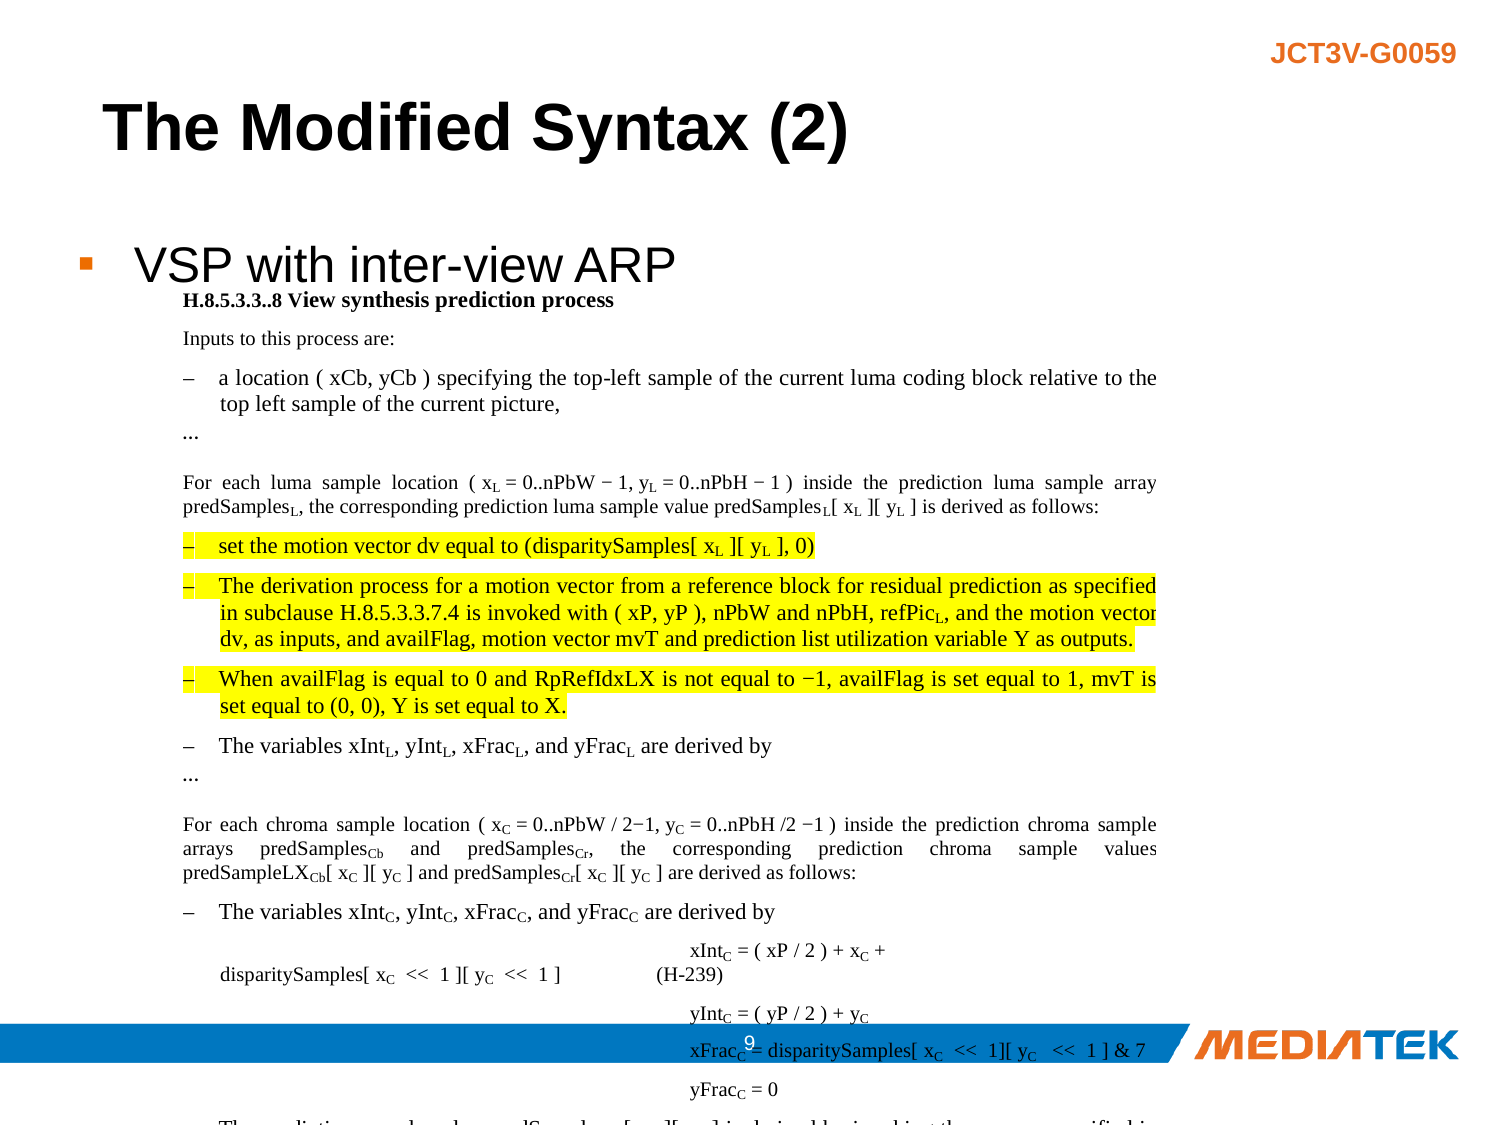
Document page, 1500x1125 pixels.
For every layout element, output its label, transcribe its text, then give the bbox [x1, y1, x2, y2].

picture [0, 266, 1459, 1125]
title The Modified Syntax (2) [87, 46, 1410, 201]
list VSP with inter-view ARP [62, 224, 1424, 1051]
